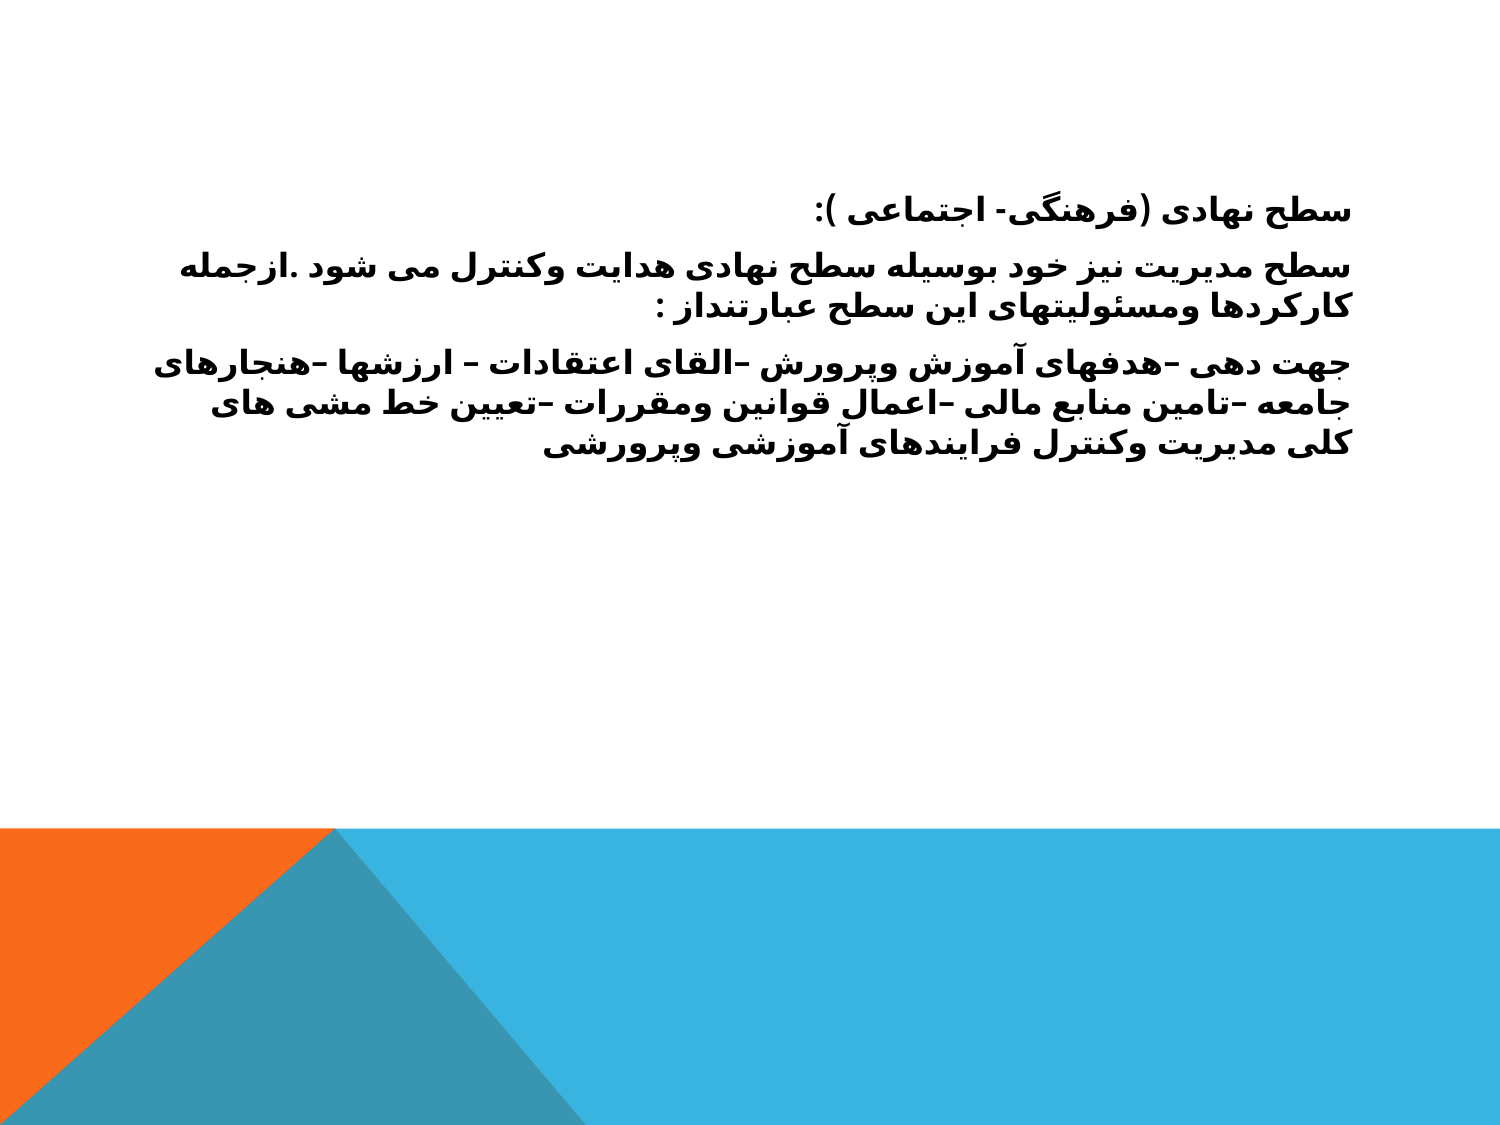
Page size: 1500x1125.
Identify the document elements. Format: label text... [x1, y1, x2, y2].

list سطح نهادی (فرهنگی- اجتماعی ): سطح مدیریت نیز خود بوسیله سطح نهادی هدایت وکنترل می شود .ازجمله کارکردها ومسئولیتهای این سطح عبارتنداز : جهت دهی –هدفهای آموزش وپرورش –القای اعتقادات – ارزشها –هنجارهای جامعه –تامین منابع مالی –اعمال قوانین ومقررات –تعیین خط مشی های کلی مدیریت وکنترل فرایندهای آموزشی وپرورشی [135, 180, 1369, 768]
